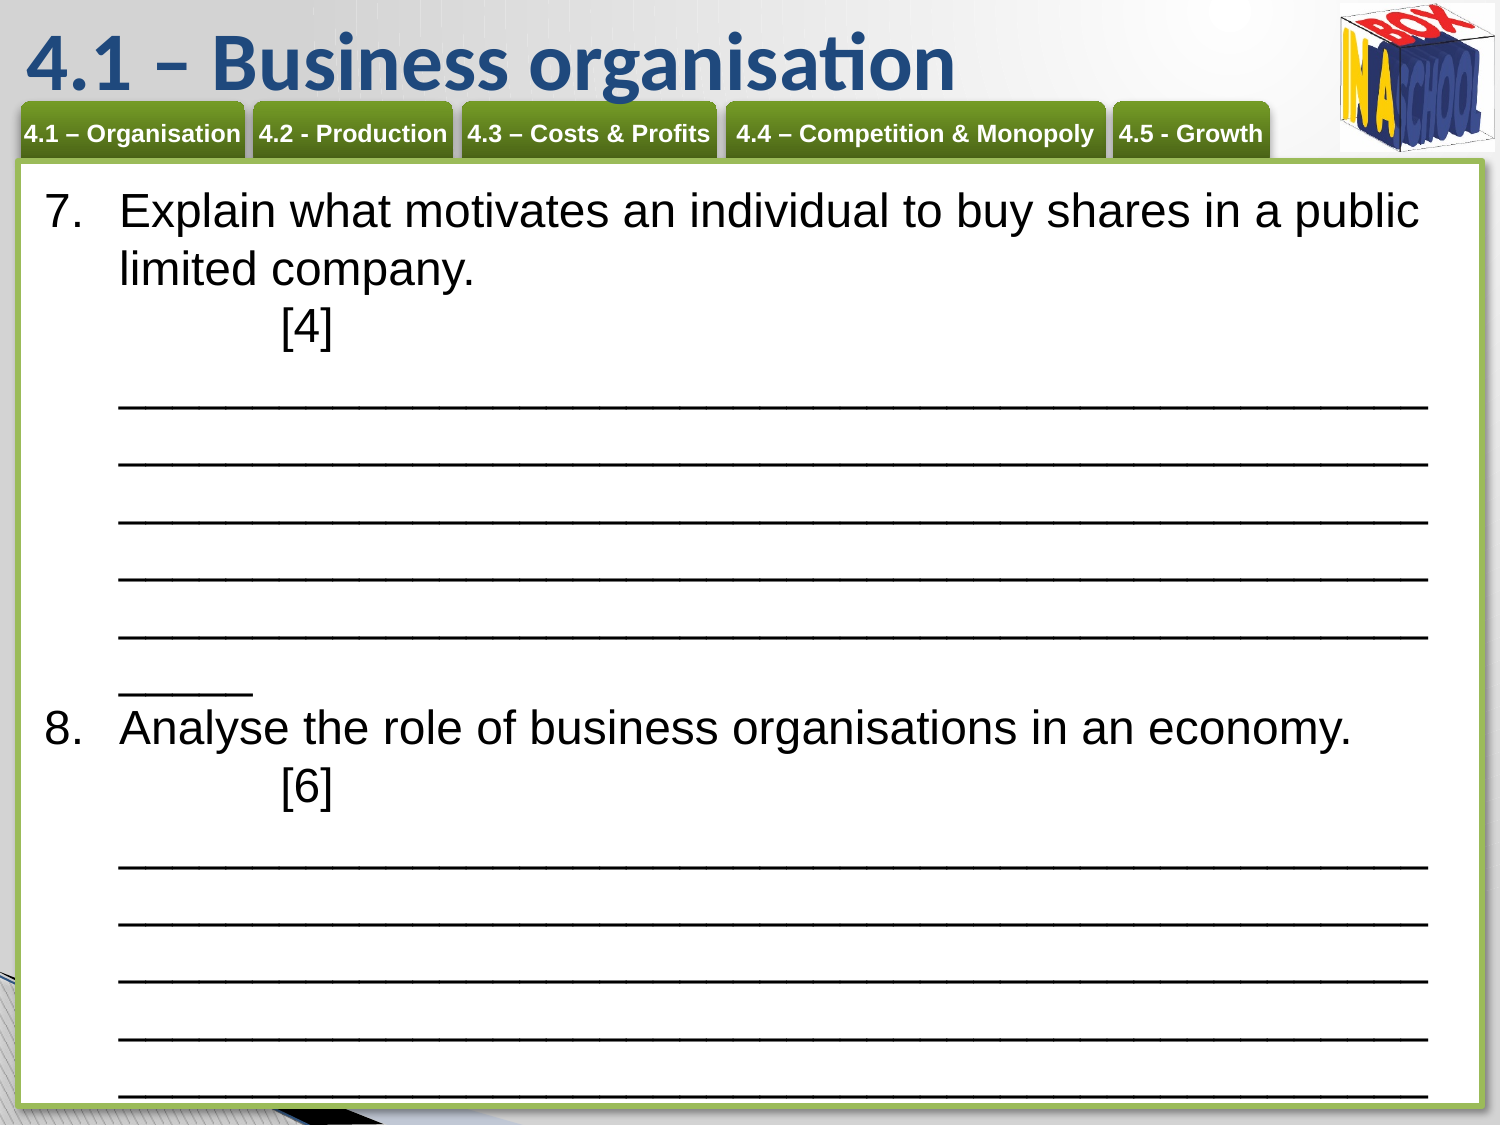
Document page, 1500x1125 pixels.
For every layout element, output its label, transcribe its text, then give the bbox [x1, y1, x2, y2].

text_box Explain what motivates an individual to buy shares in a public limited company. [4] __________________________________________________________________________________________________________________________________________________________________________________________________________________________________________________________ Analyse the role of business organisations in an economy. [6] ________________________________________________________________________________________________________________________________________________________________________________________________________________________________________________________________________________________________________________________________________________________________________________________________________________ [29, 172, 1465, 1125]
picture [1340, 3, 1495, 152]
title 4.1 – Business organisation [11, 11, 1465, 102]
